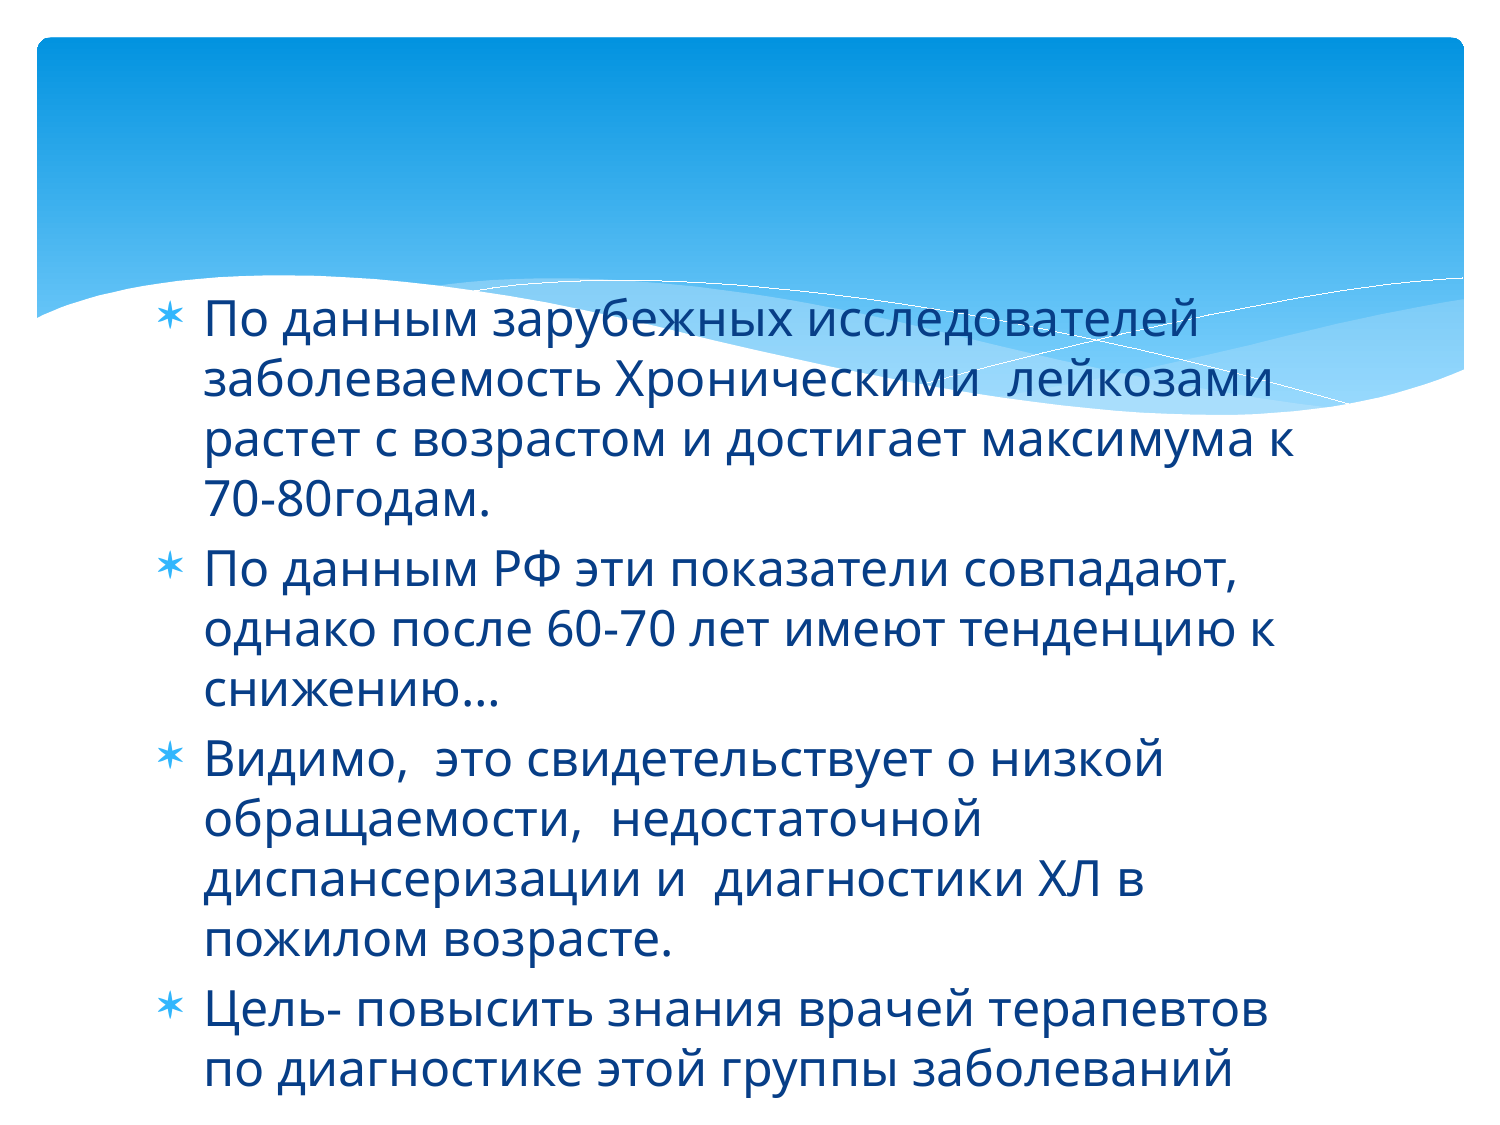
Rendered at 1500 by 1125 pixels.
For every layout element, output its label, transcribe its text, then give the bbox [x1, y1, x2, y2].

list По данным зарубежных исследователей заболеваемость Хроническими лейкозами растет с возрастом и достигает максимума к 70-80годам. По данным РФ эти показатели совпадают, однако после 60-70 лет имеют тенденцию к снижению… Видимо, это свидетельствует о низкой обращаемости, недостаточной диспансеризации и диагностики ХЛ в пожилом возрасте. Цель- повысить знания врачей терапевтов по диагностике этой группы заболеваний [143, 278, 1359, 1005]
